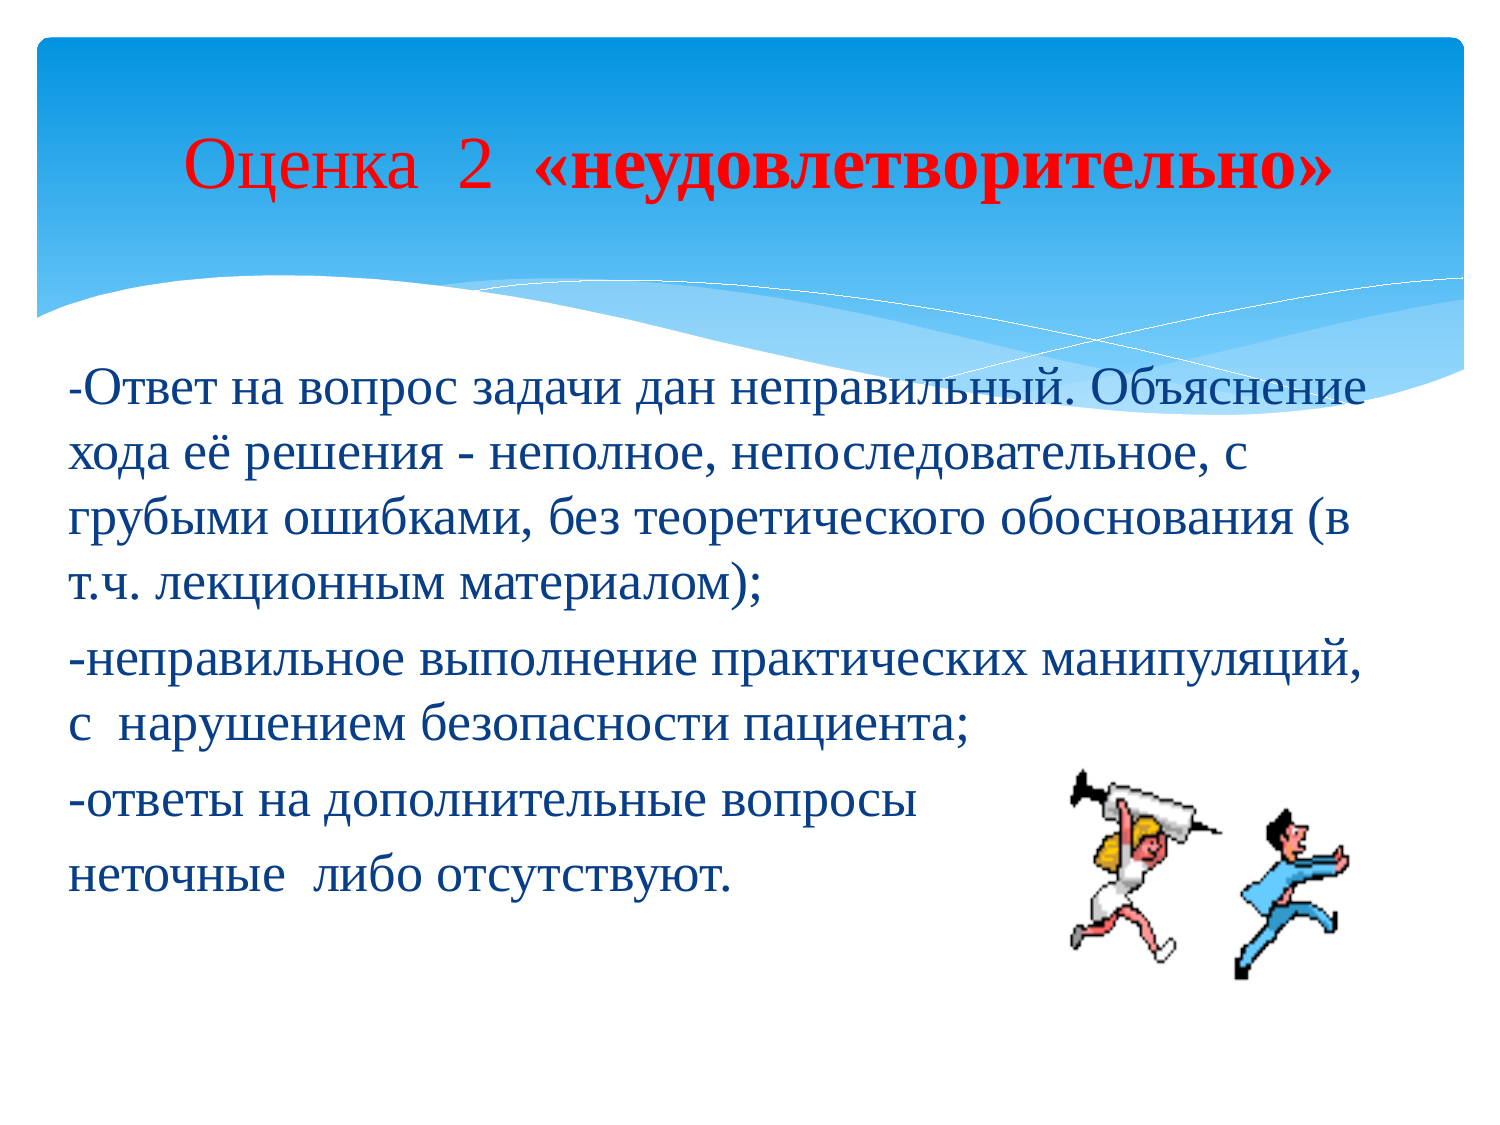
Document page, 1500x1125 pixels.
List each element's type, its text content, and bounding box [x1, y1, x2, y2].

list -Ответ на вопрос задачи дан неправильный. Объяснение хода её решения - неполное, непоследовательное, с грубыми ошибками, без теоретического обоснования (в т.ч. лекционным материалом); -неправильное выполнение практических манипуляций, с нарушением безопасности пациента; -ответы на дополнительные вопросы неточные либо отсутствуют. [53, 343, 1384, 999]
title Оценка 2 «неудовлетворительно» [75, 55, 1425, 261]
picture [1068, 762, 1365, 988]
